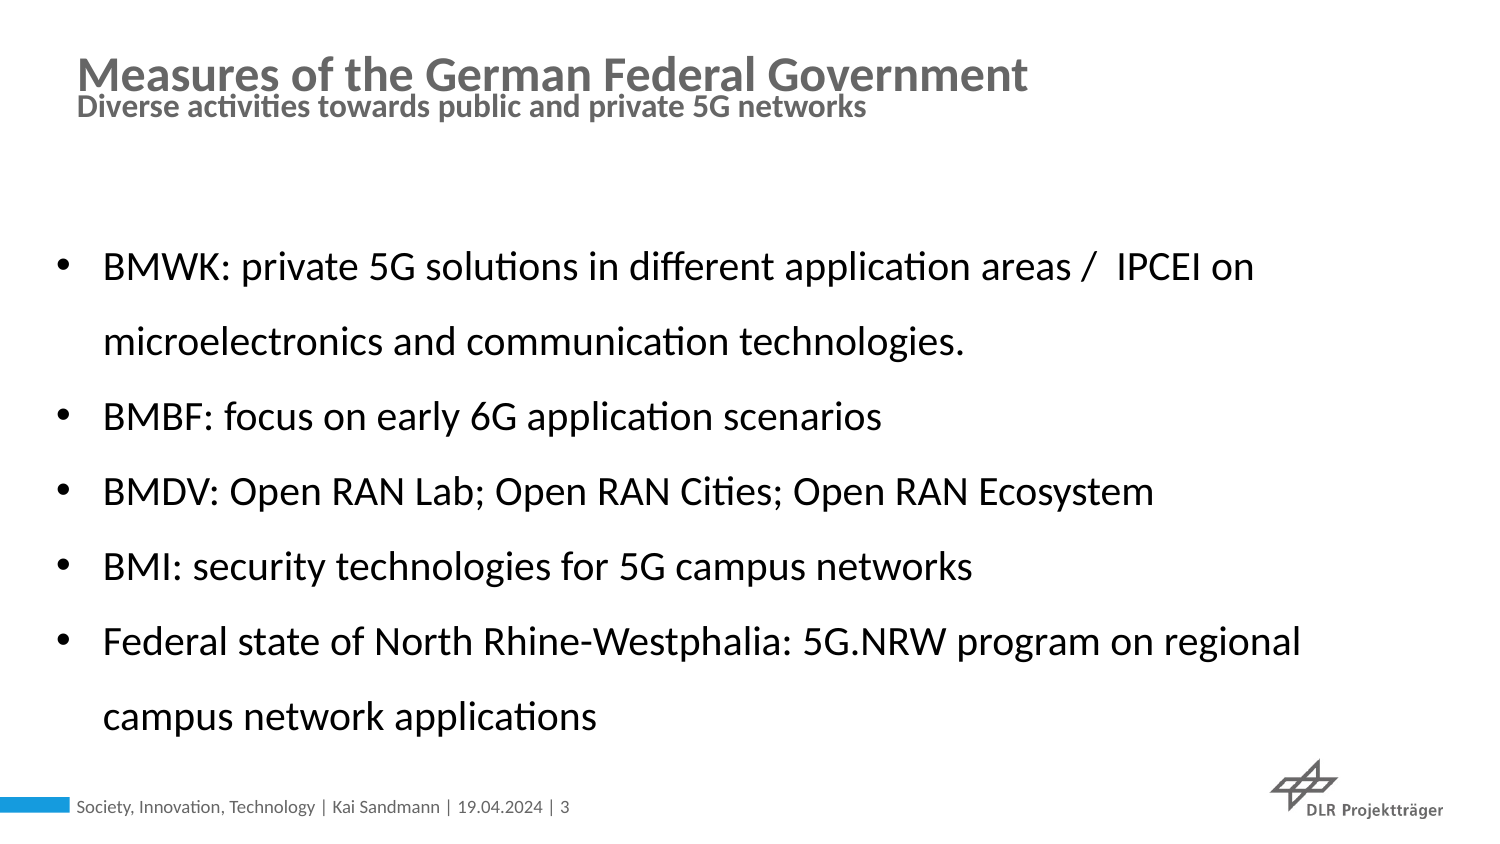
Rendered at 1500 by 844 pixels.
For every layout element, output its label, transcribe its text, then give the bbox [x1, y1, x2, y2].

text_box BMWK: private 5G solutions in different application areas / IPCEI on microelectronics and communication technologies. BMBF: focus on early 6G application scenarios BMDV: Open RAN Lab; Open RAN Cities; Open RAN Ecosystem BMI: security technologies for 5G campus networks Federal state of North Rhine-Westphalia: 5G.NRW program on regional campus network applications [41, 206, 1381, 822]
list Measures of the German Federal Government [76, 41, 1417, 100]
picture [1381, 758, 1443, 819]
list Diverse activities towards public and private 5G networks [76, 100, 1417, 148]
